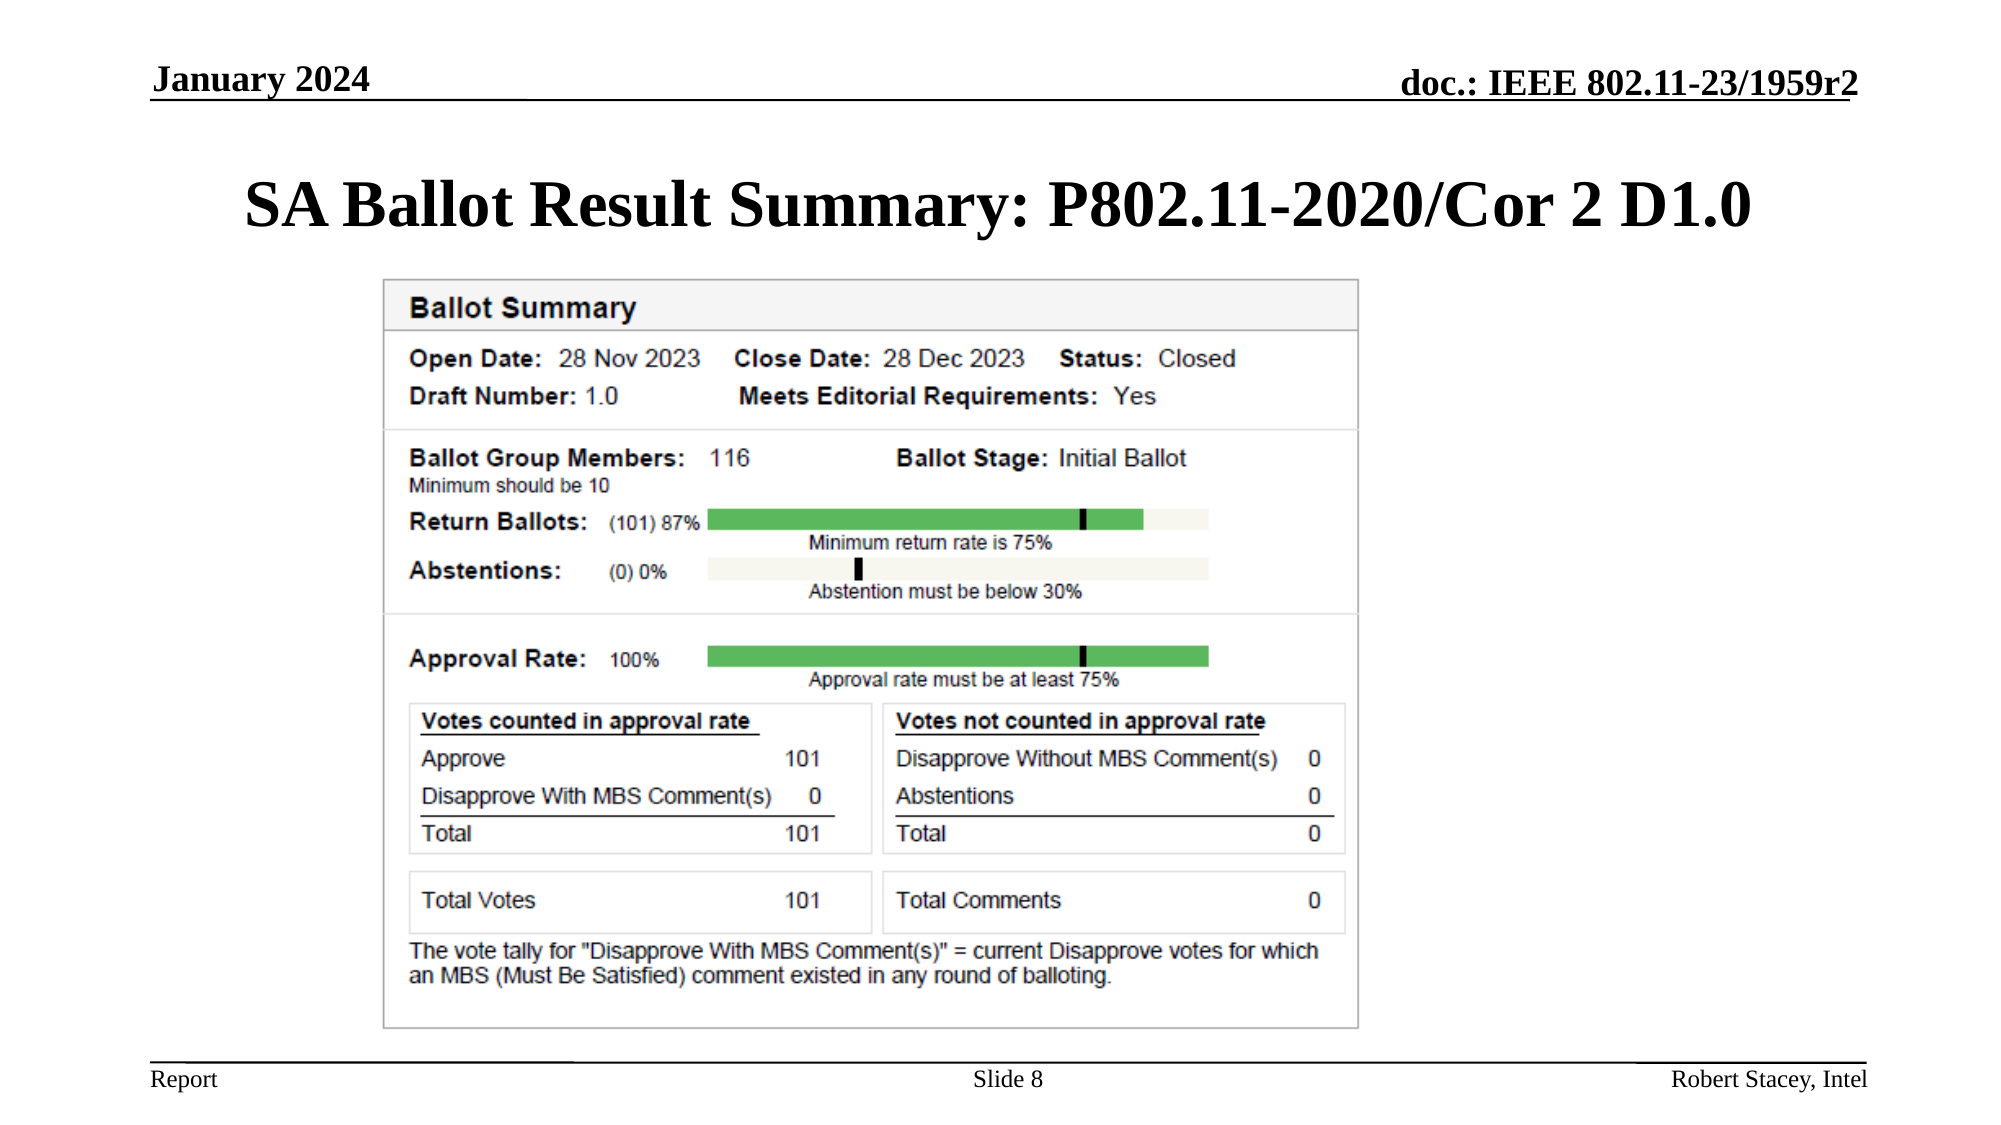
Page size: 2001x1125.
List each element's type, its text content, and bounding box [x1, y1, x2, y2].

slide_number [152, 54, 563, 100]
footer Robert Stacey, Intel [1171, 1061, 1869, 1093]
picture [357, 257, 1386, 1051]
title SA Ballot Result Summary: P802.11-2020/Cor 2 D1.0 [149, 112, 1850, 288]
slide_number Slide 8 [950, 1061, 1067, 1123]
